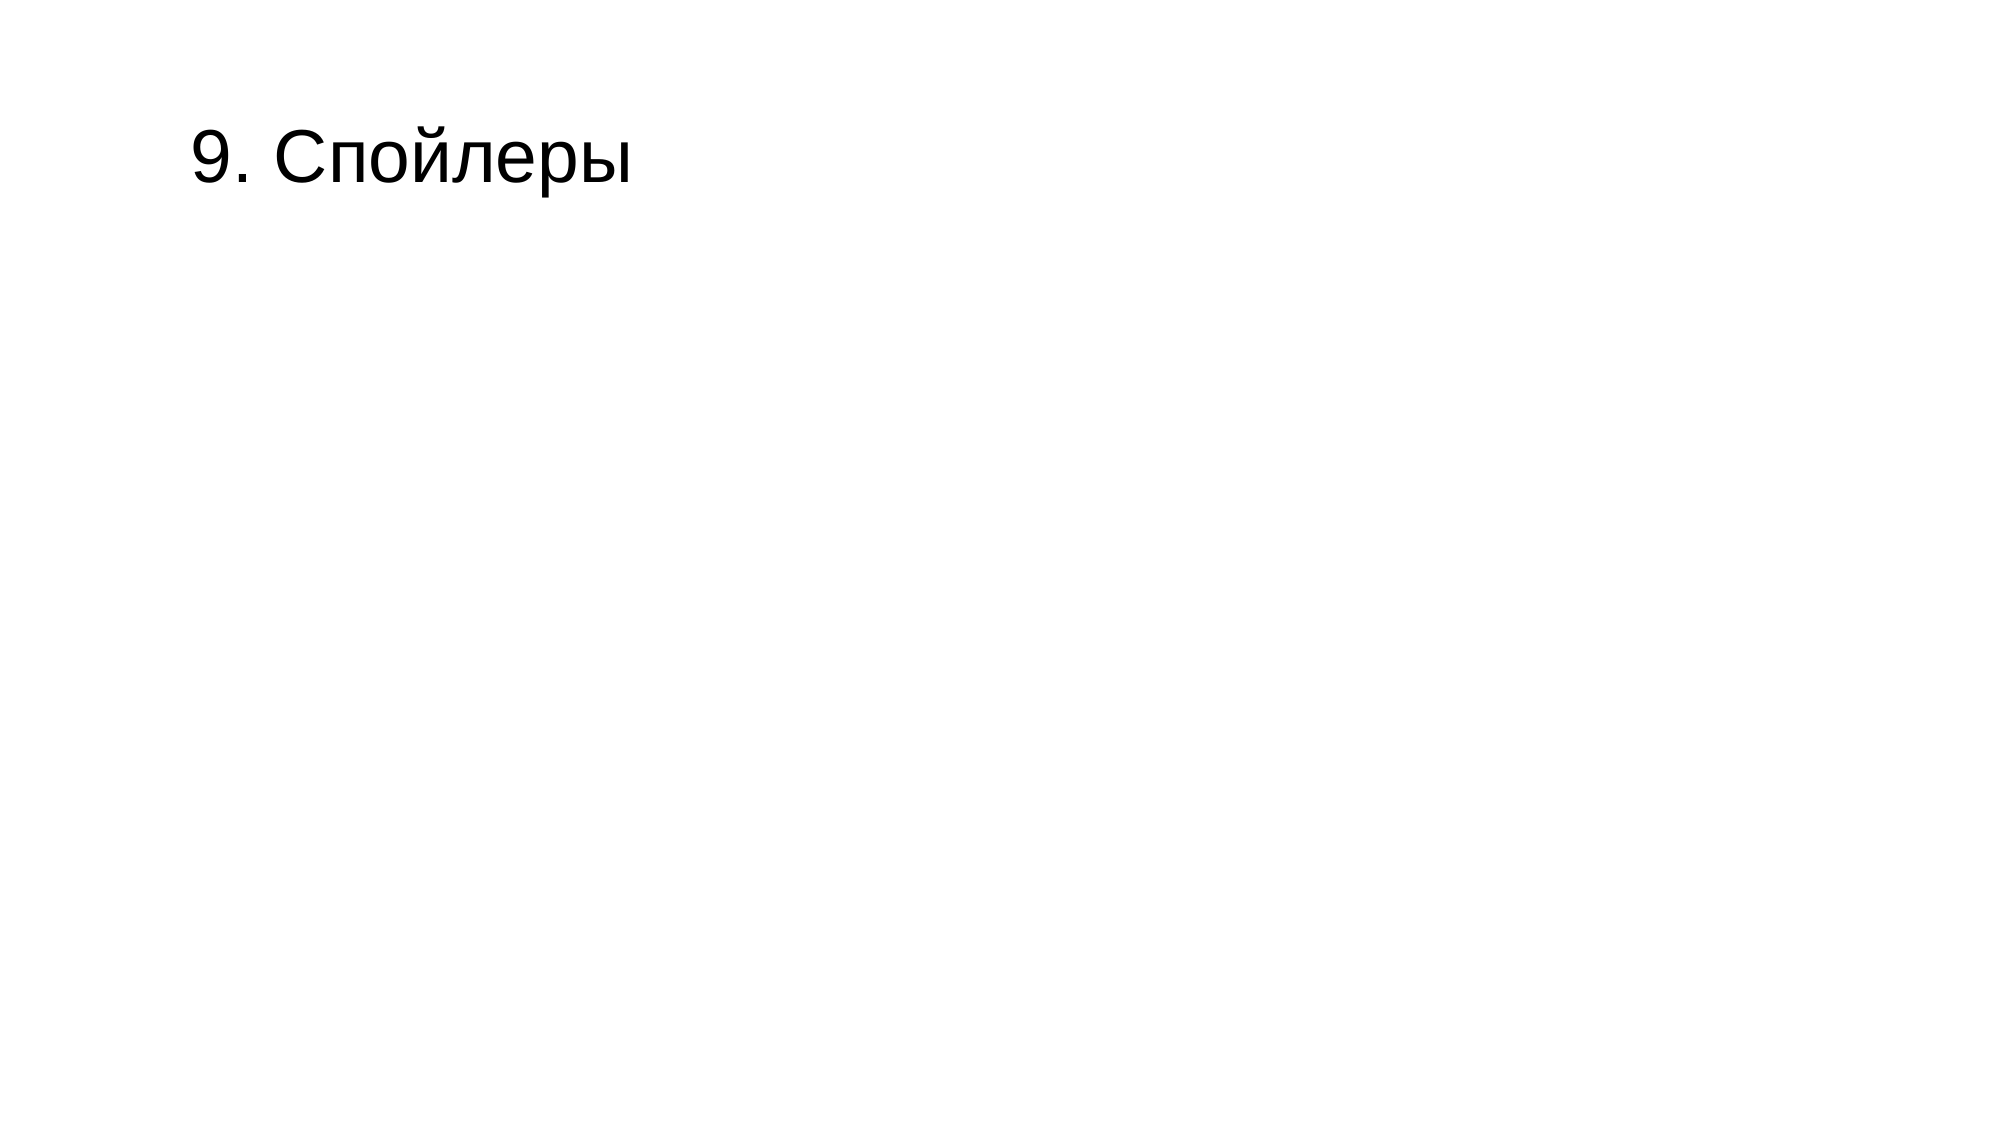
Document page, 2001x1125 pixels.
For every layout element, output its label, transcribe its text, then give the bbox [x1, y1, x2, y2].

title 9. Спойлеры [190, 84, 1691, 222]
